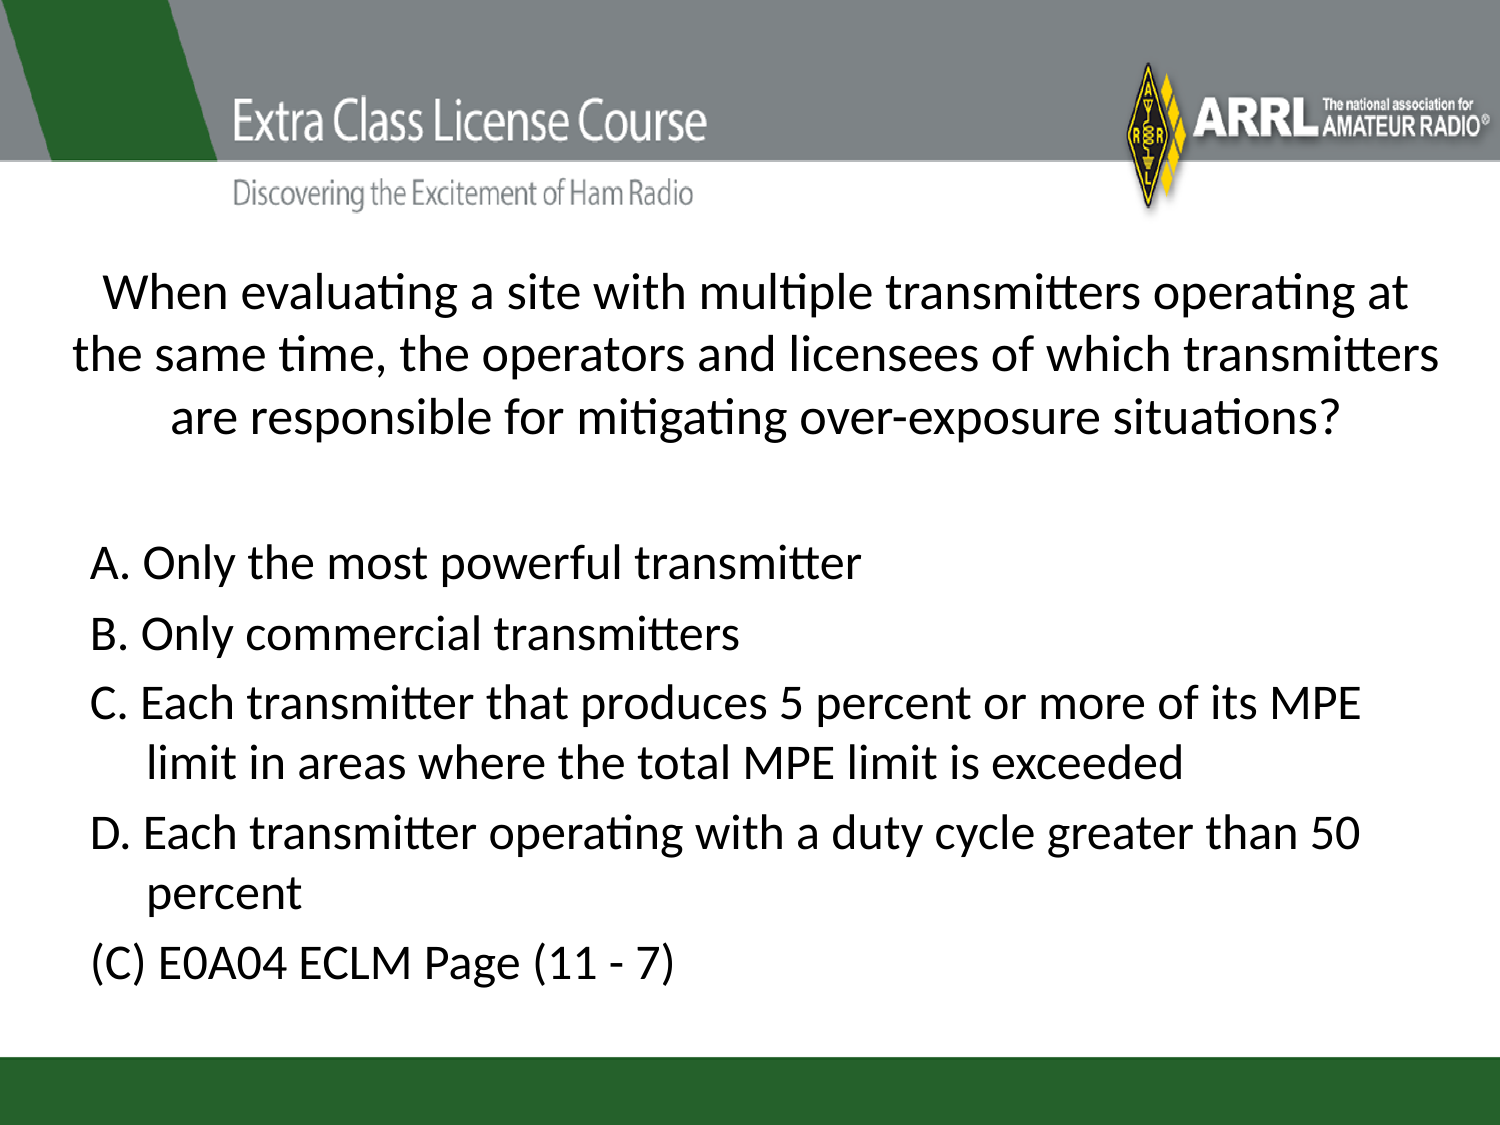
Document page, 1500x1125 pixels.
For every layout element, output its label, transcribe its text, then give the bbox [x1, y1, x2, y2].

list A. Only the most powerful transmitter B. Only commercial transmitters C. Each transmitter that produces 5 percent or more of its MPE limit in areas where the total MPE limit is exceeded D. Each transmitter operating with a duty cycle greater than 50 percent (C) E0A04 ECLM Page (11 - 7) [75, 522, 1425, 1013]
title When evaluating a site with multiple transmitters operating at the same time, the operators and licensees of which transmitters are responsible for mitigating over-exposure situations? [50, 249, 1463, 432]
picture [0, 0, 1500, 1125]
